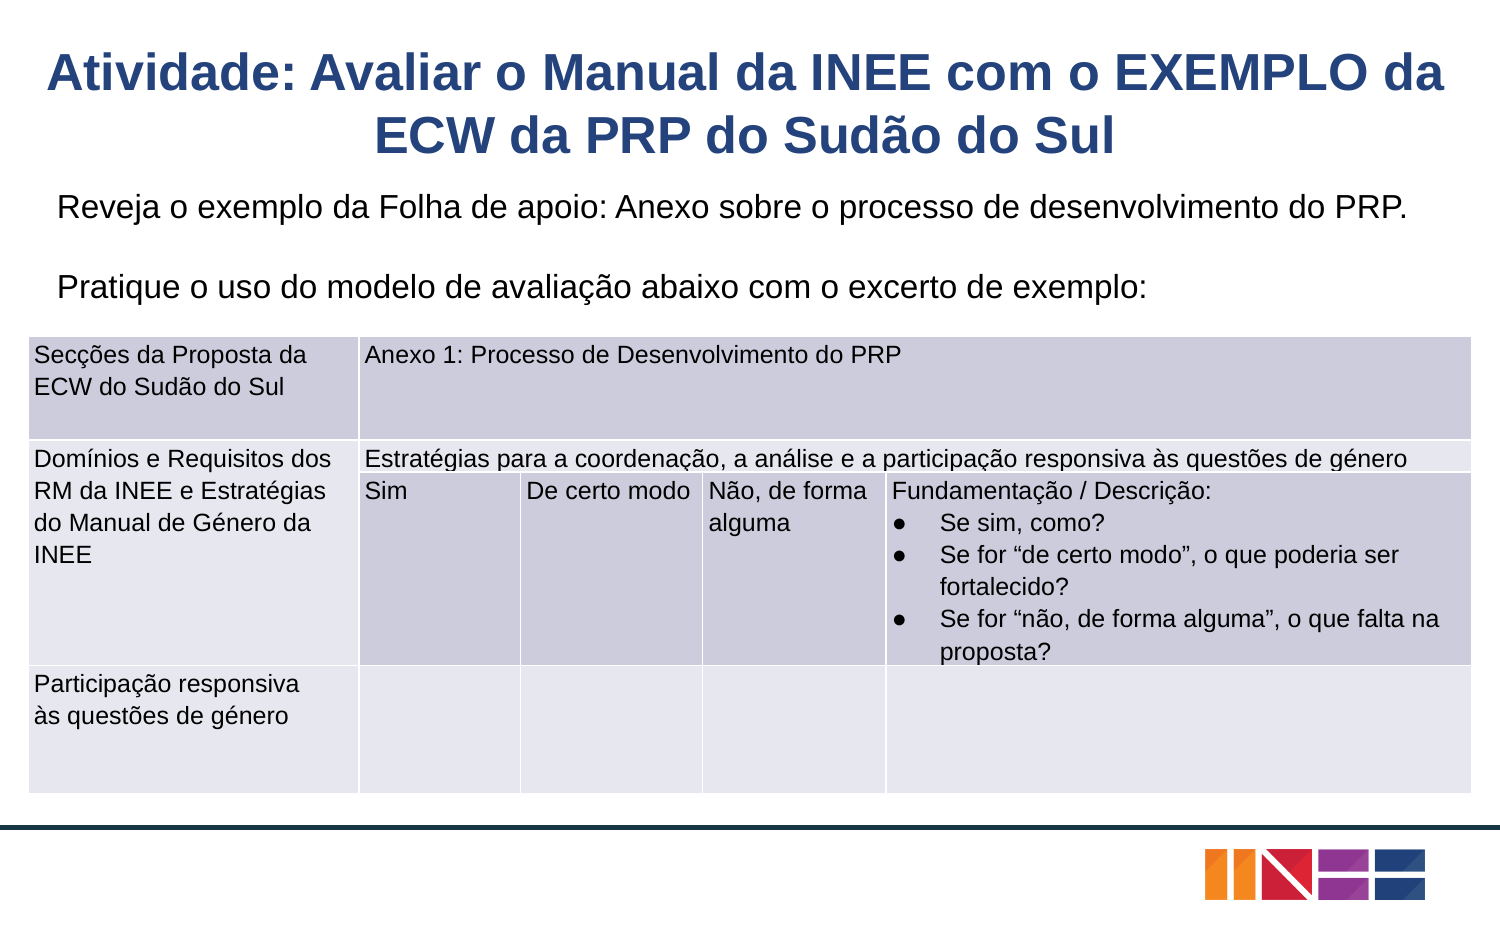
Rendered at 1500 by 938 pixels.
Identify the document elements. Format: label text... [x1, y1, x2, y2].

table_cell Domínios e Requisitos dos RM da INEE e Estratégias do Manual de Género da INEE [29, 441, 358, 665]
table_cell Fundamentação / Descrição: Se sim, como? Se for “de certo modo”, o que poderia ser fortalecido? Se for “não, de forma alguma”, o que falta na proposta? [887, 473, 1471, 665]
table_cell [703, 666, 885, 793]
table_cell [887, 666, 1471, 793]
table_cell De certo modo [521, 473, 702, 665]
table_header Secções da Proposta da ECW do Sudão do Sul [29, 337, 358, 439]
picture [1205, 849, 1425, 900]
table_cell Estratégias para a coordenação, a análise e a participação responsiva às questões de género [360, 441, 1471, 471]
table_cell Sim [360, 473, 520, 665]
text_box Reveja o exemplo da Folha de apoio: Anexo sobre o processo de desenvolvimento do PRP. Pratique o uso do modelo de avaliação abaixo com o excerto de exemplo: [41, 177, 1446, 347]
table_cell Não, de forma alguma [703, 473, 885, 665]
table_cell [521, 666, 702, 793]
table_cell [360, 666, 520, 793]
table_header Anexo 1: Processo de Desenvolvimento do PRP [360, 337, 1471, 439]
table_cell Participação responsiva às questões de género [29, 666, 358, 793]
title Atividade: Avaliar o Manual da INEE com o EXEMPLO da ECW da PRP do Sudão do Sul [23, 23, 1468, 121]
